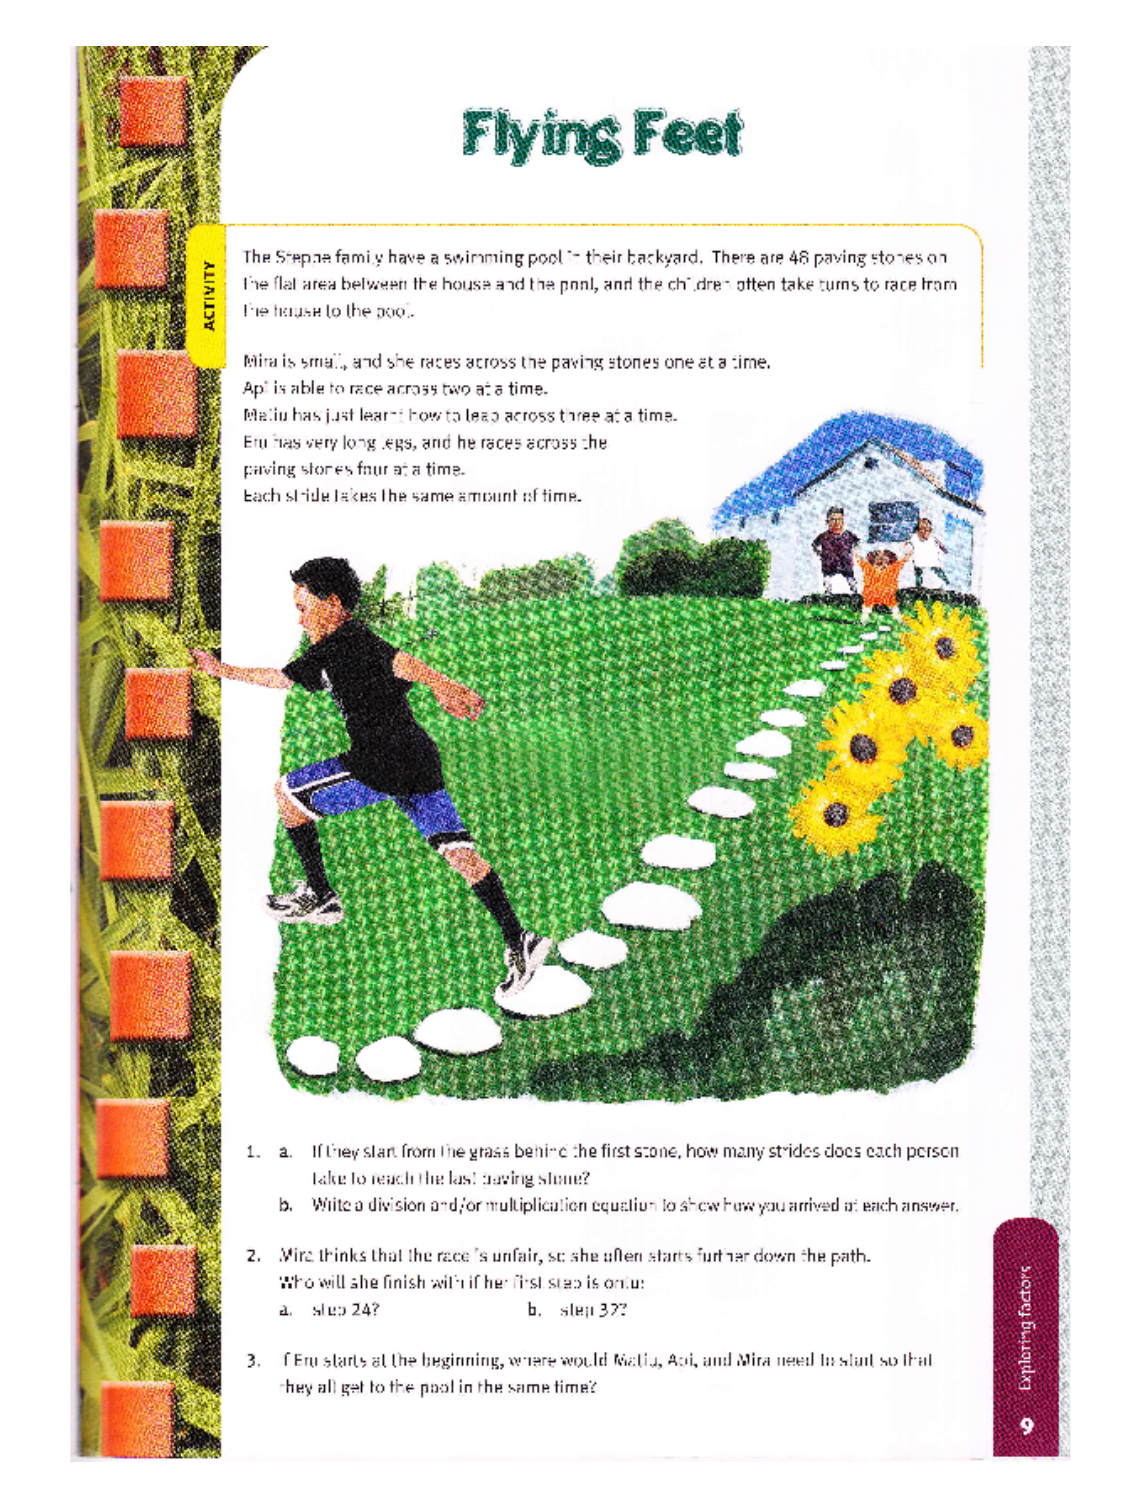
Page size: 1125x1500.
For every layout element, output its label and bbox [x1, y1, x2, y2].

text_box [70, 46, 1071, 1463]
